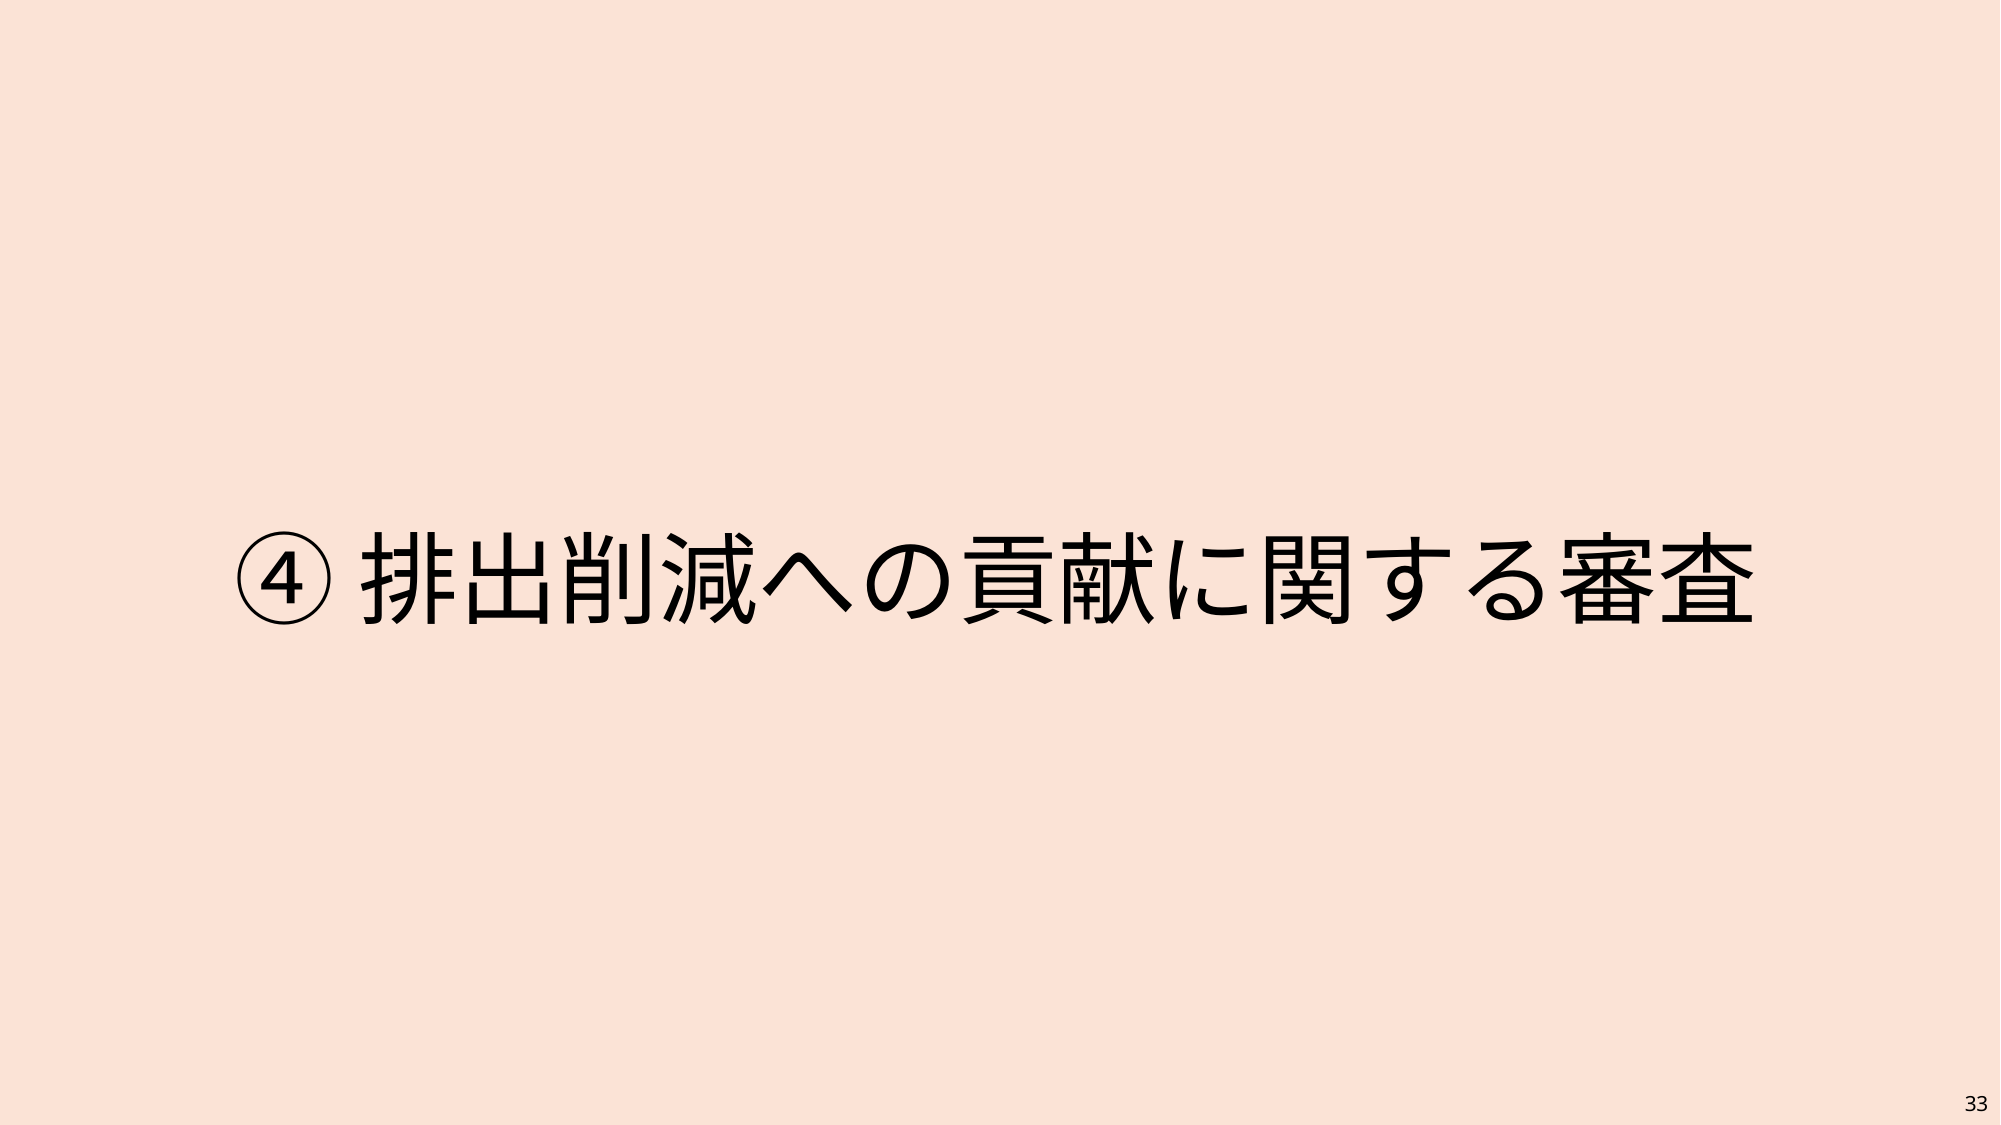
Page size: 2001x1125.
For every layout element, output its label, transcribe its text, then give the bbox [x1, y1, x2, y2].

text_box ④排出削減への貢献に関する審査 [125, 298, 1867, 827]
